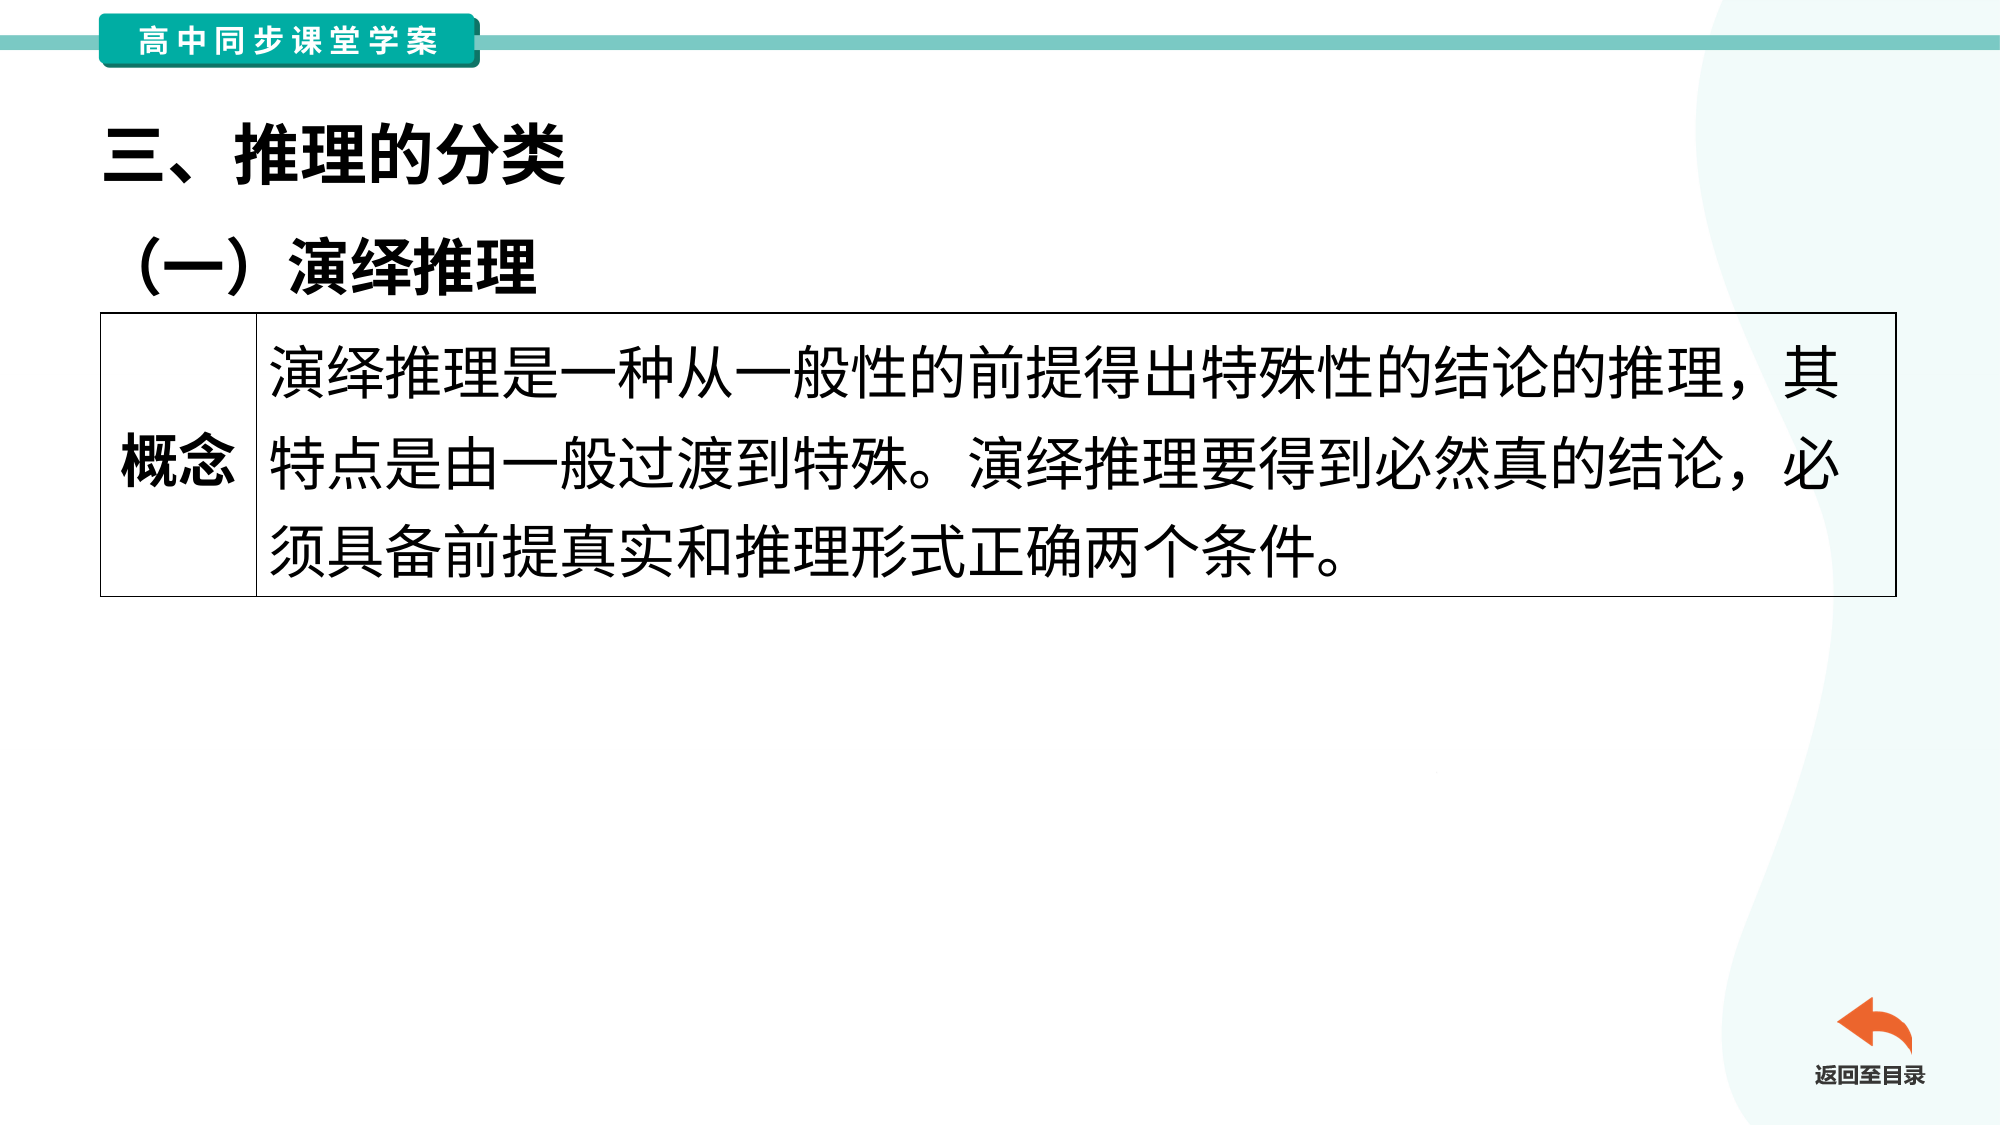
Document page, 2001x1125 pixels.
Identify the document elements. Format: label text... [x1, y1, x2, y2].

table_header 概念 [101, 314, 256, 596]
table_header 演绎推理是一种从一般性的前提得出特殊性的结论的推理，其 特点是由一般过渡到特殊。演绎推理要得到必然真的结论，必 须具备前提真实和推理形式正确两个条件。 [257, 314, 1895, 596]
text_box 三、推理的分类 [100, 76, 1899, 191]
picture [0, 0, 2000, 1125]
text_box （一）演绎推理 [100, 191, 1899, 363]
